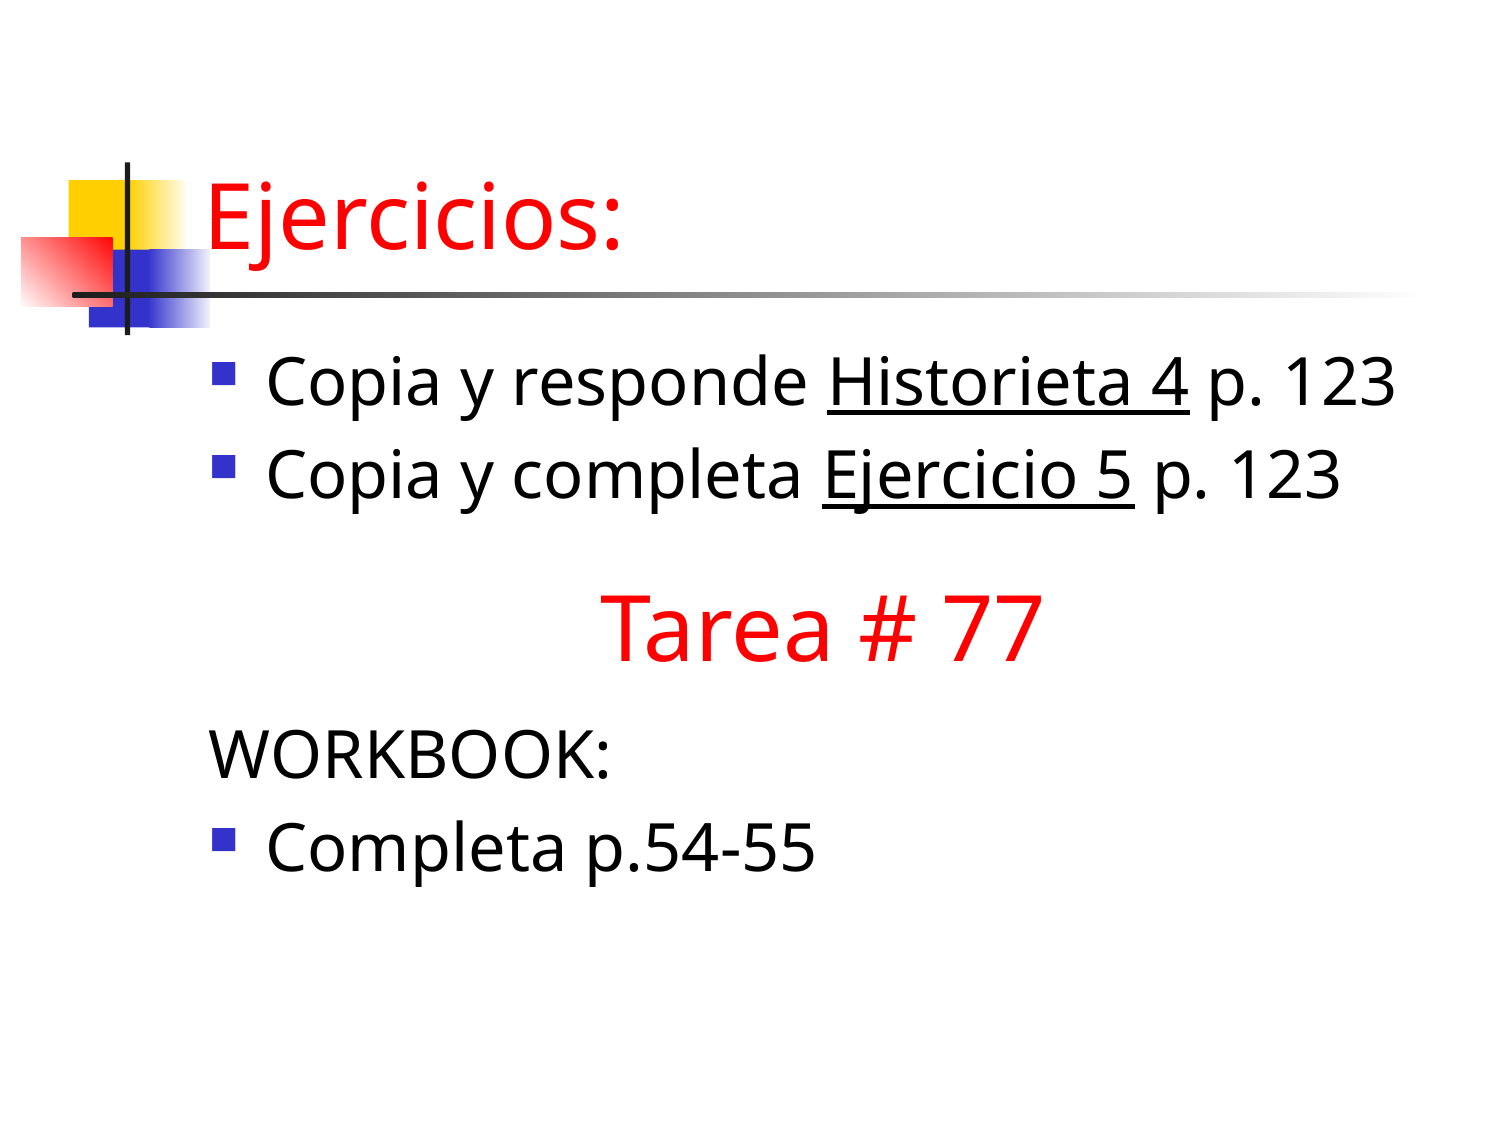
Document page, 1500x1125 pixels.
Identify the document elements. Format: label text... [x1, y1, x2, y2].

title Ejercicios: [188, 35, 1468, 275]
text_box Tarea # 77 [184, 447, 1463, 688]
list Copia y responde Historieta 4 p. 123 Copia y completa Ejercicio 5 p. 123 WORKBOOK: Completa p.54-55 [193, 331, 1469, 1006]
